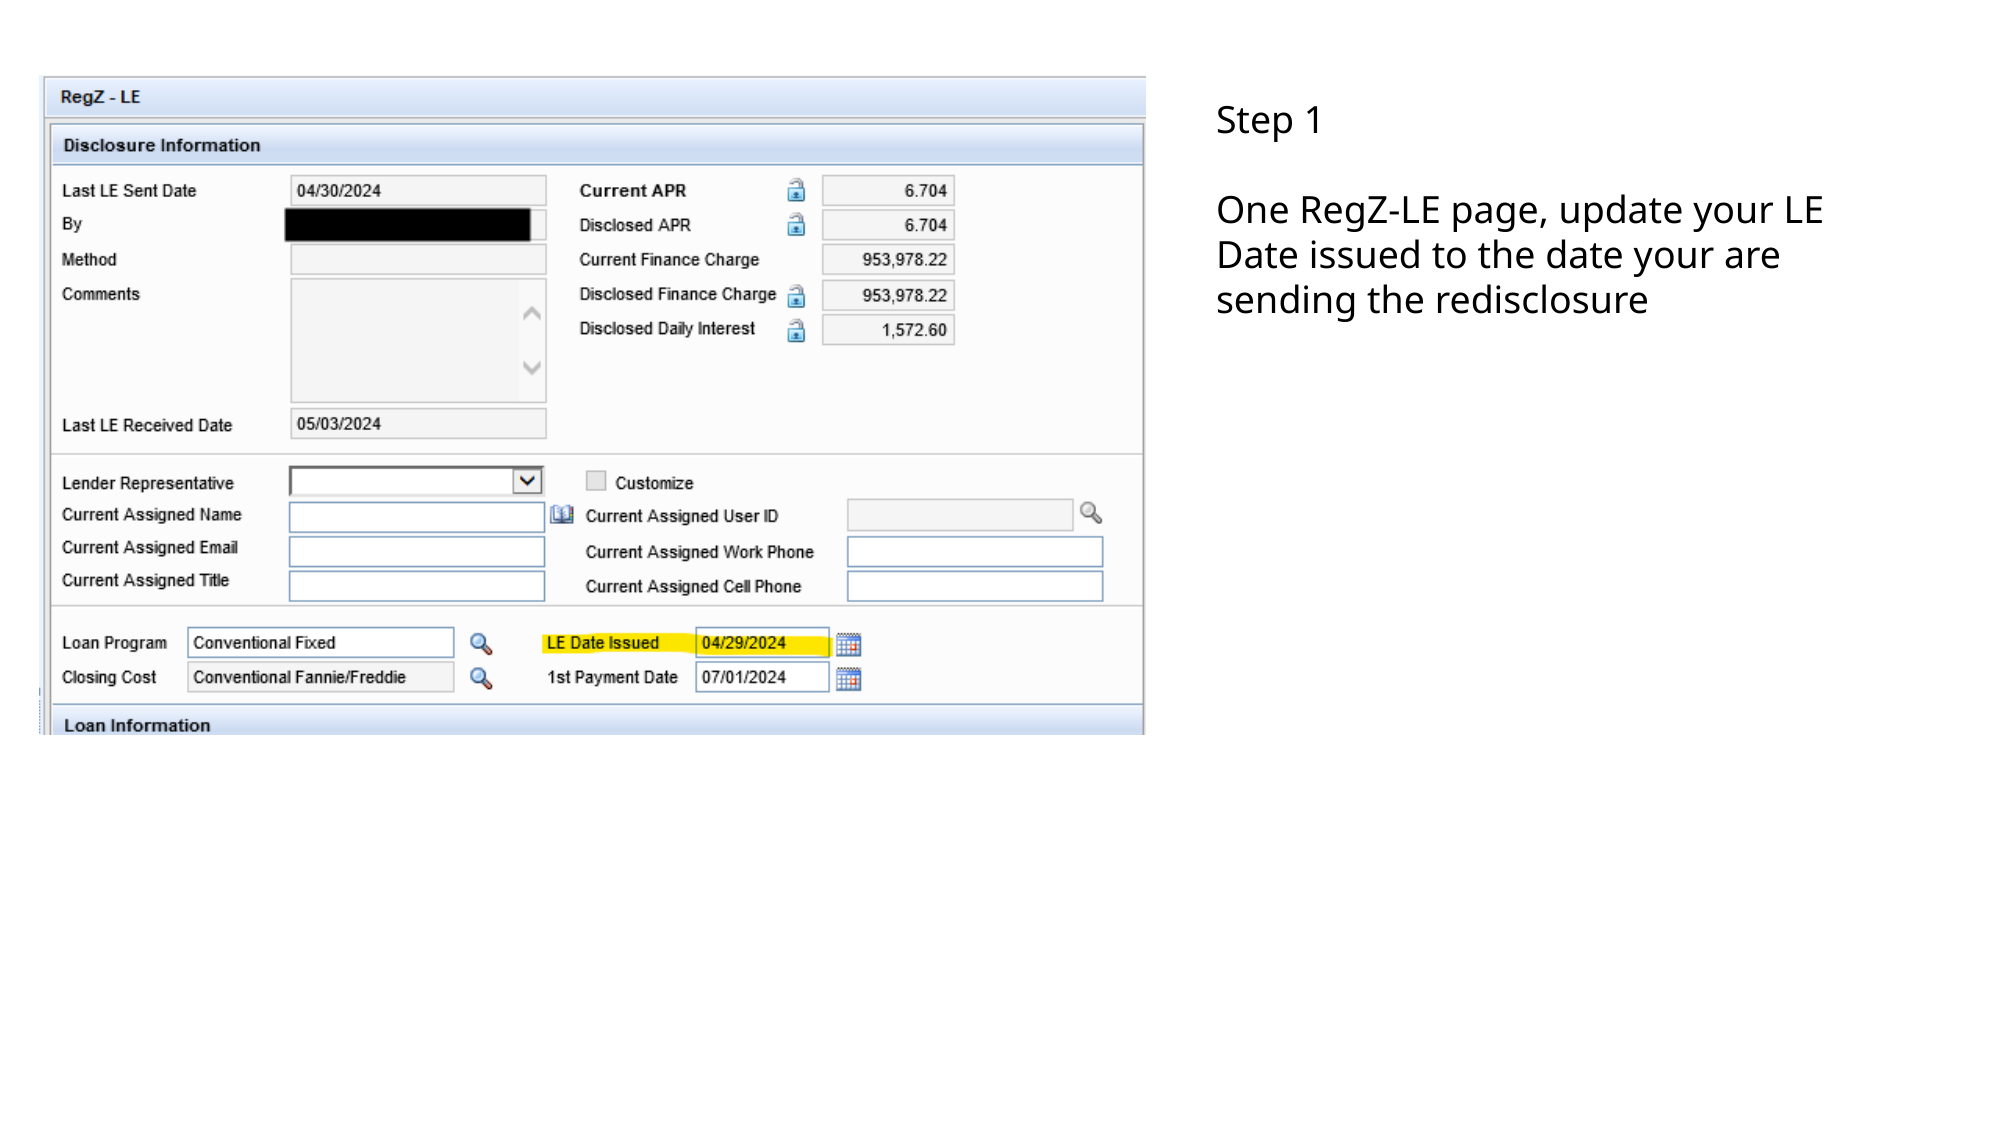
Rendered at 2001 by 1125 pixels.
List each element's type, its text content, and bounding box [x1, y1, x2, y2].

picture [38, 74, 1147, 736]
text_box Step 1 One RegZ-LE page, update your LE Date issued to the date your are sending the redisclosure [1201, 89, 1864, 329]
